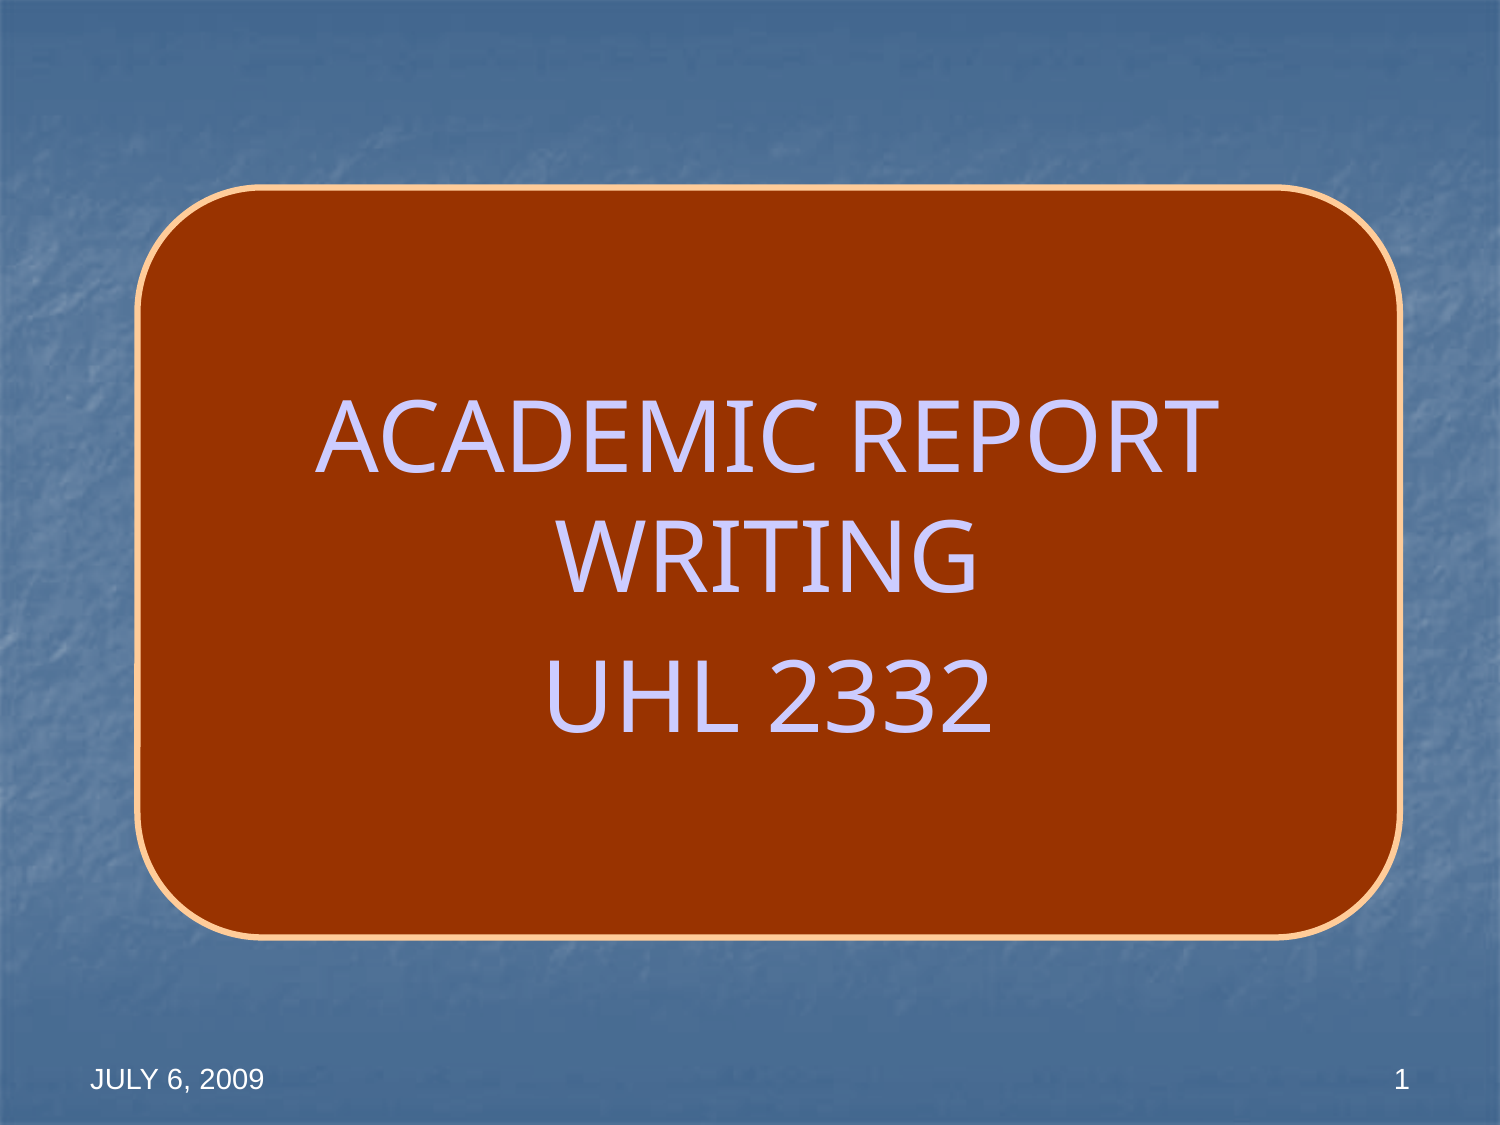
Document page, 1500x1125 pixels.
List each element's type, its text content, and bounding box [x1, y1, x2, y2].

text_box ACADEMIC REPORT WRITING UHL 2332 [137, 187, 1400, 938]
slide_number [74, 1024, 426, 1103]
slide_number 1 [1074, 1024, 1426, 1103]
